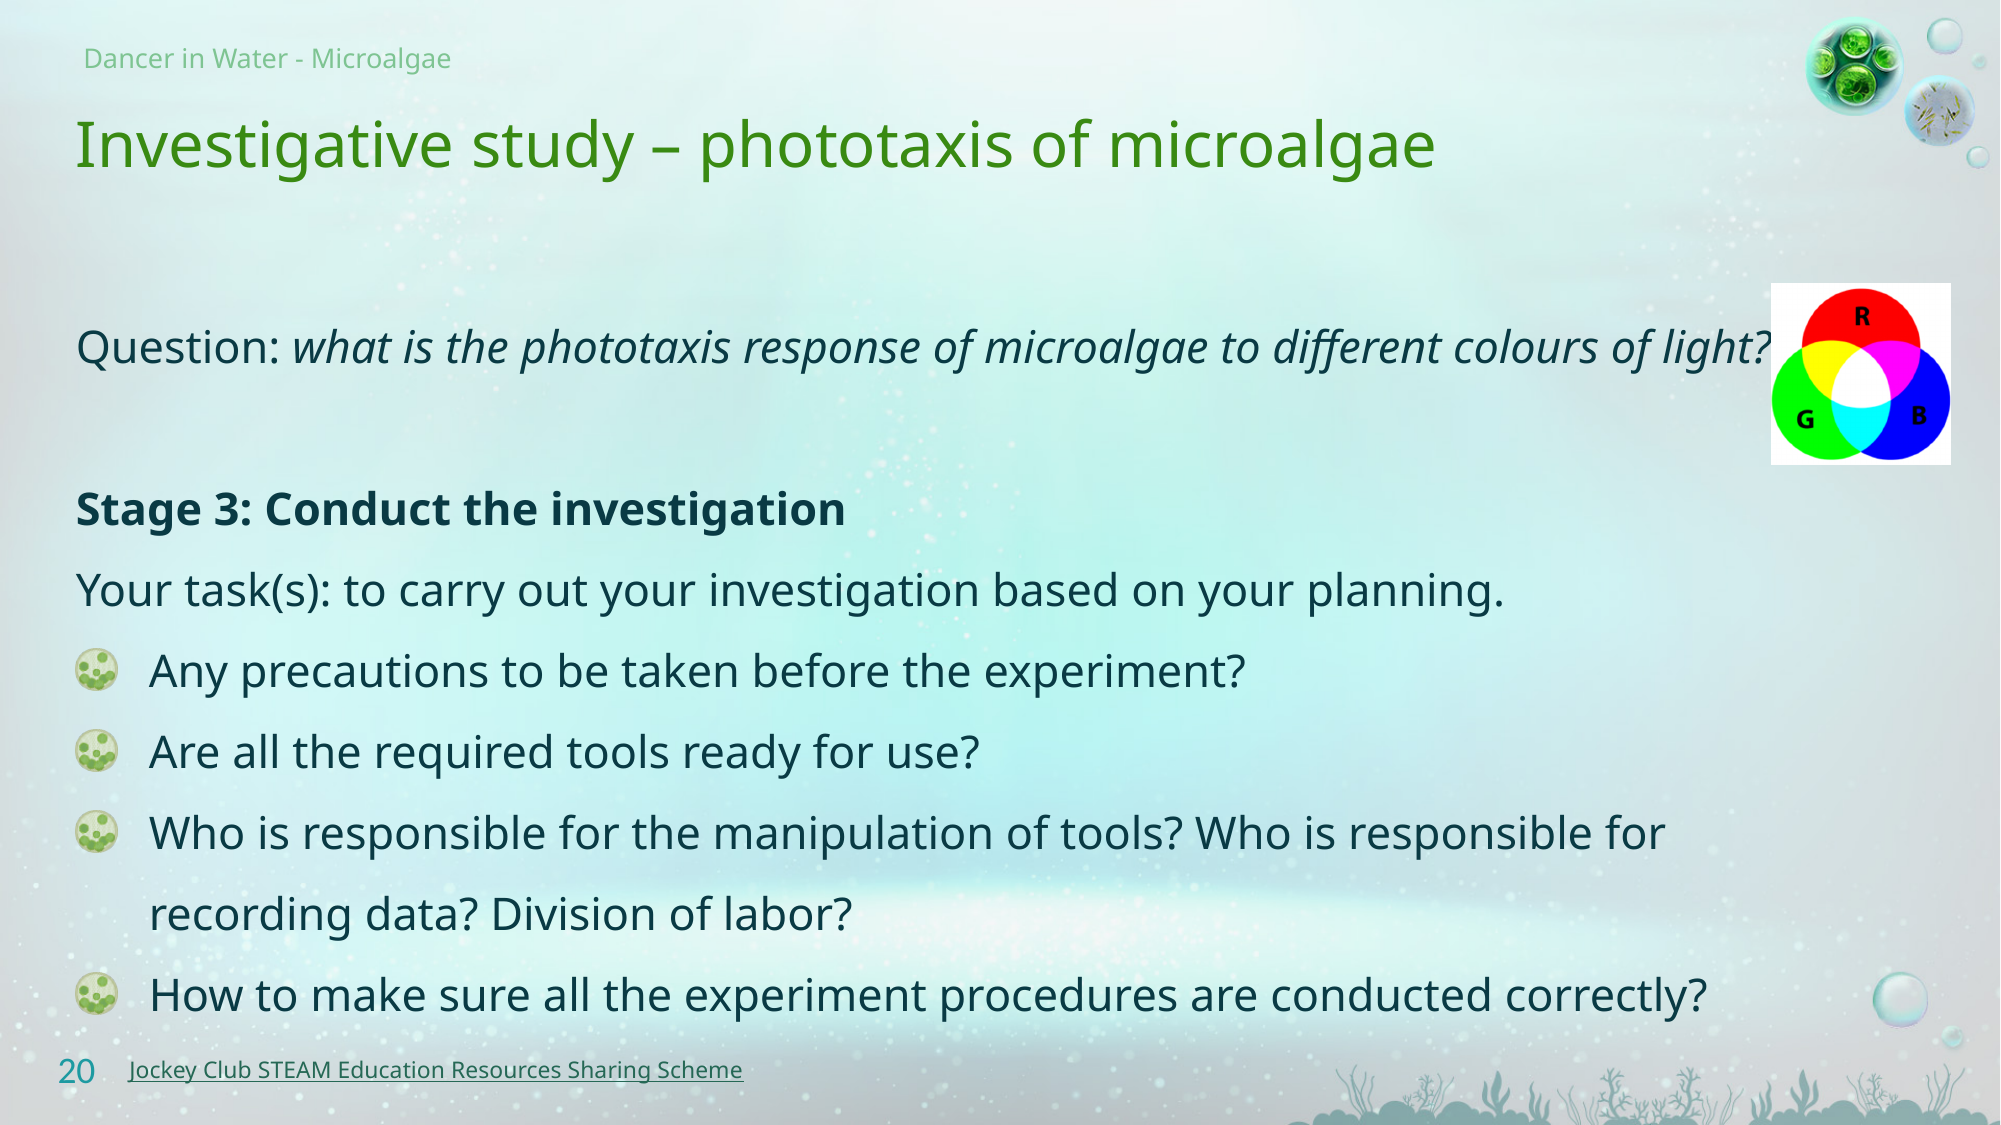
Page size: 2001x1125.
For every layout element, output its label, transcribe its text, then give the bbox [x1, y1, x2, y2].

slide_number 20 [35, 1038, 118, 1099]
picture [0, 0, 2001, 1125]
title Investigative study – phototaxis of microalgae [61, 96, 1571, 229]
list Question: what is the phototaxis response of microalgae to different colours of light? Stage 3: Conduct the investigation Your task(s): to carry out your investigation based on your planning. Any precautions to be taken before the experiment? Are all the required tools ready for use? Who is responsible for the manipulation of tools? Who is responsible for recording data? Division of labor? How to make sure all the experiment procedures are conducted correctly? [61, 284, 1862, 1043]
